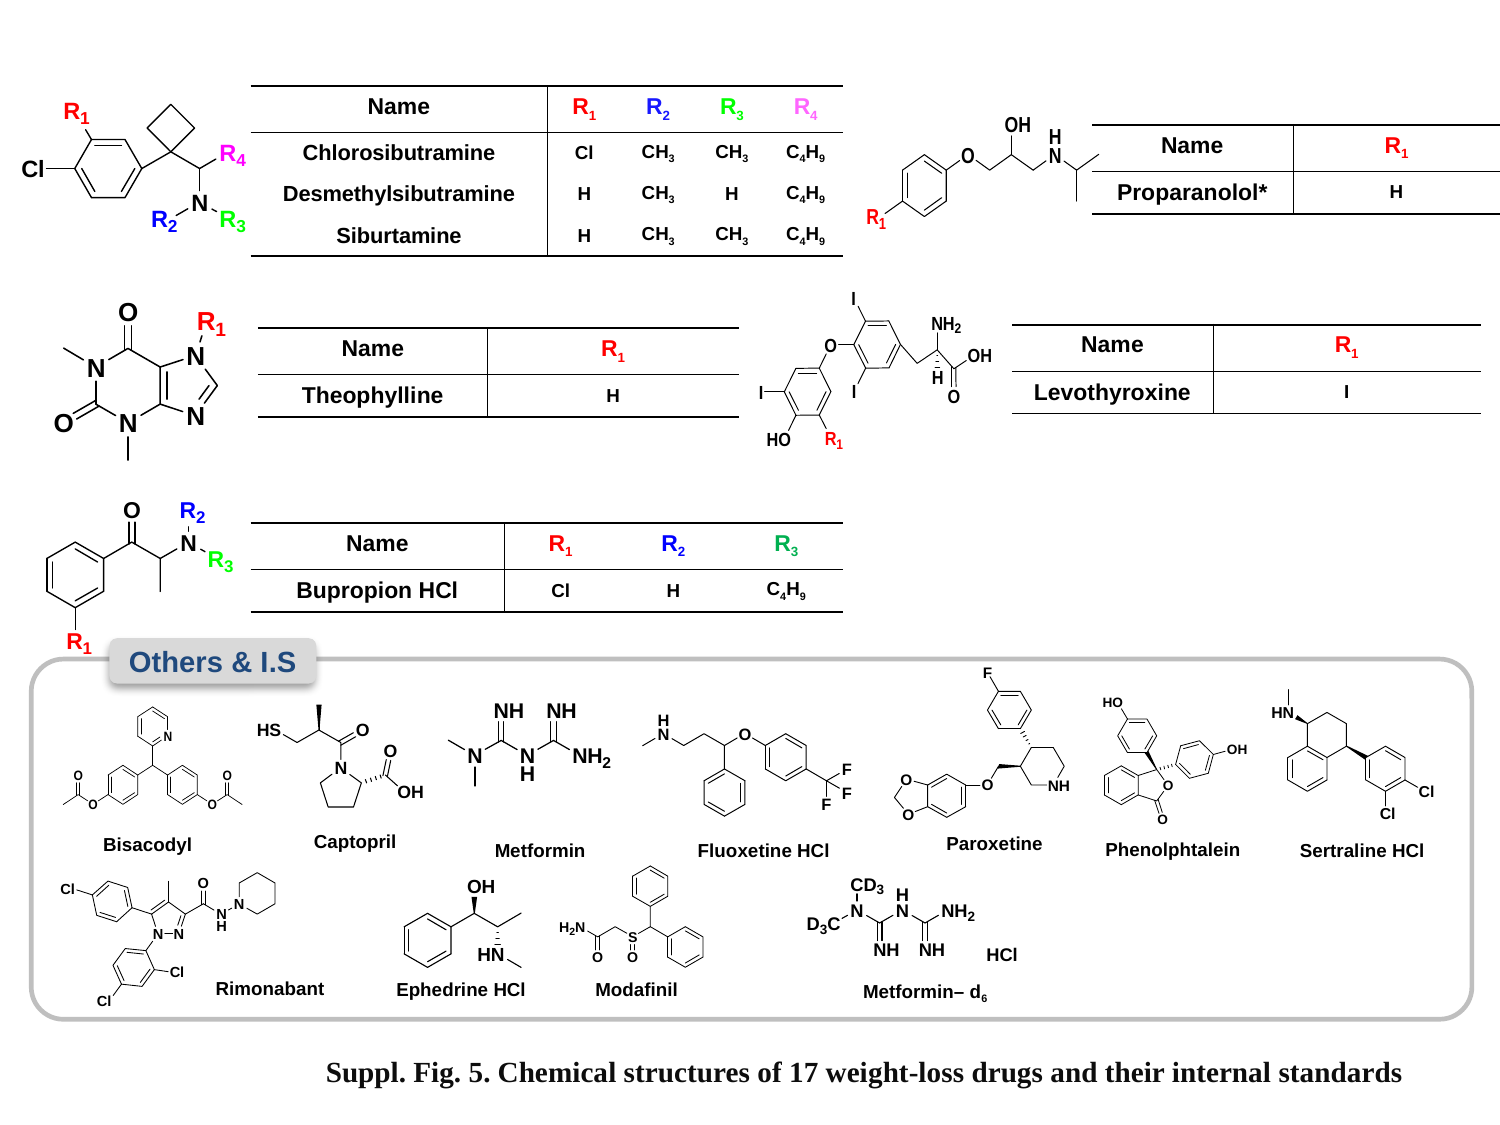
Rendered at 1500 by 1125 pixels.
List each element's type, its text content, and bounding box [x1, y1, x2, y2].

text_box Metformin– d6 [848, 971, 1003, 1013]
table_header Name [251, 524, 504, 569]
table_cell Desmethylsibutramine [251, 174, 547, 215]
table_header R1 [1214, 326, 1481, 371]
table_cell Proparanolol* [1103, 172, 1293, 213]
text_box Modafinil [580, 971, 698, 1008]
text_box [556, 862, 707, 971]
table_cell Levothyroxine [1012, 372, 1213, 413]
table_cell H [548, 215, 621, 255]
table_header R1 [488, 329, 739, 374]
text_box Paroxetine [931, 824, 1063, 862]
table_cell H [488, 375, 739, 416]
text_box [890, 663, 1073, 824]
table_header R2 [621, 87, 695, 132]
text_box Suppl. Fig. 5. Chemical structures of 17 weight-loss drugs and their internal standards [296, 1045, 1419, 1096]
text_box Metformin [479, 831, 601, 869]
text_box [1099, 694, 1250, 829]
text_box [802, 872, 1022, 966]
text_box Phenolphtalein [1090, 829, 1261, 867]
table_header Name [1012, 326, 1213, 371]
text_box Sertraline HCl [1285, 831, 1445, 869]
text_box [41, 495, 239, 659]
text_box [1267, 686, 1438, 824]
table_cell C4H9 [769, 133, 843, 174]
table_cell Chlorosibutramine [251, 133, 547, 174]
table_cell H [1294, 172, 1500, 213]
table_header R1 [505, 524, 617, 569]
table_cell C4H9 [730, 570, 843, 611]
text_box Rimonabant [279, 969, 345, 1007]
table_header R2 [617, 524, 730, 569]
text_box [399, 875, 526, 972]
text_box Ephedrine HCl [381, 970, 546, 1008]
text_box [444, 697, 616, 791]
table_cell CH3 [621, 174, 695, 215]
table_header R3 [695, 87, 769, 132]
table_header R1 [548, 87, 621, 132]
table_cell C4H9 [769, 174, 843, 215]
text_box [16, 96, 251, 238]
table_header R3 [730, 524, 843, 569]
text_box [755, 286, 996, 455]
table_cell Bupropion HCl [251, 570, 504, 611]
table_cell CH3 [621, 133, 695, 174]
table_cell Cl [548, 133, 621, 174]
table_header Name [251, 87, 547, 132]
table_cell CH3 [695, 133, 769, 174]
table_cell H [695, 174, 769, 215]
table_cell I [1214, 372, 1481, 413]
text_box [253, 701, 428, 812]
table_cell Theophylline [258, 375, 487, 416]
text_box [639, 709, 856, 821]
text_box Fluoxetine HCl [682, 830, 850, 869]
table_cell CH3 [695, 215, 769, 255]
table_cell Siburtamine [251, 215, 547, 255]
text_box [57, 869, 279, 1010]
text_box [48, 296, 232, 466]
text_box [862, 110, 1103, 235]
table_cell H [548, 174, 621, 215]
table_cell H [617, 570, 730, 611]
text_box Others & I.S [109, 638, 317, 684]
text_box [60, 703, 245, 813]
text_box [31, 659, 1472, 1020]
table_header Name [1103, 126, 1293, 171]
table_header R4 [769, 87, 843, 132]
table_cell Cl [505, 570, 617, 611]
text_box Bisacodyl [88, 825, 213, 863]
text_box Captopril [299, 822, 417, 861]
table_cell CH3 [621, 215, 695, 255]
table_header R1 [1294, 126, 1500, 171]
table_cell C4H9 [769, 215, 843, 255]
table_header Name [258, 329, 487, 374]
